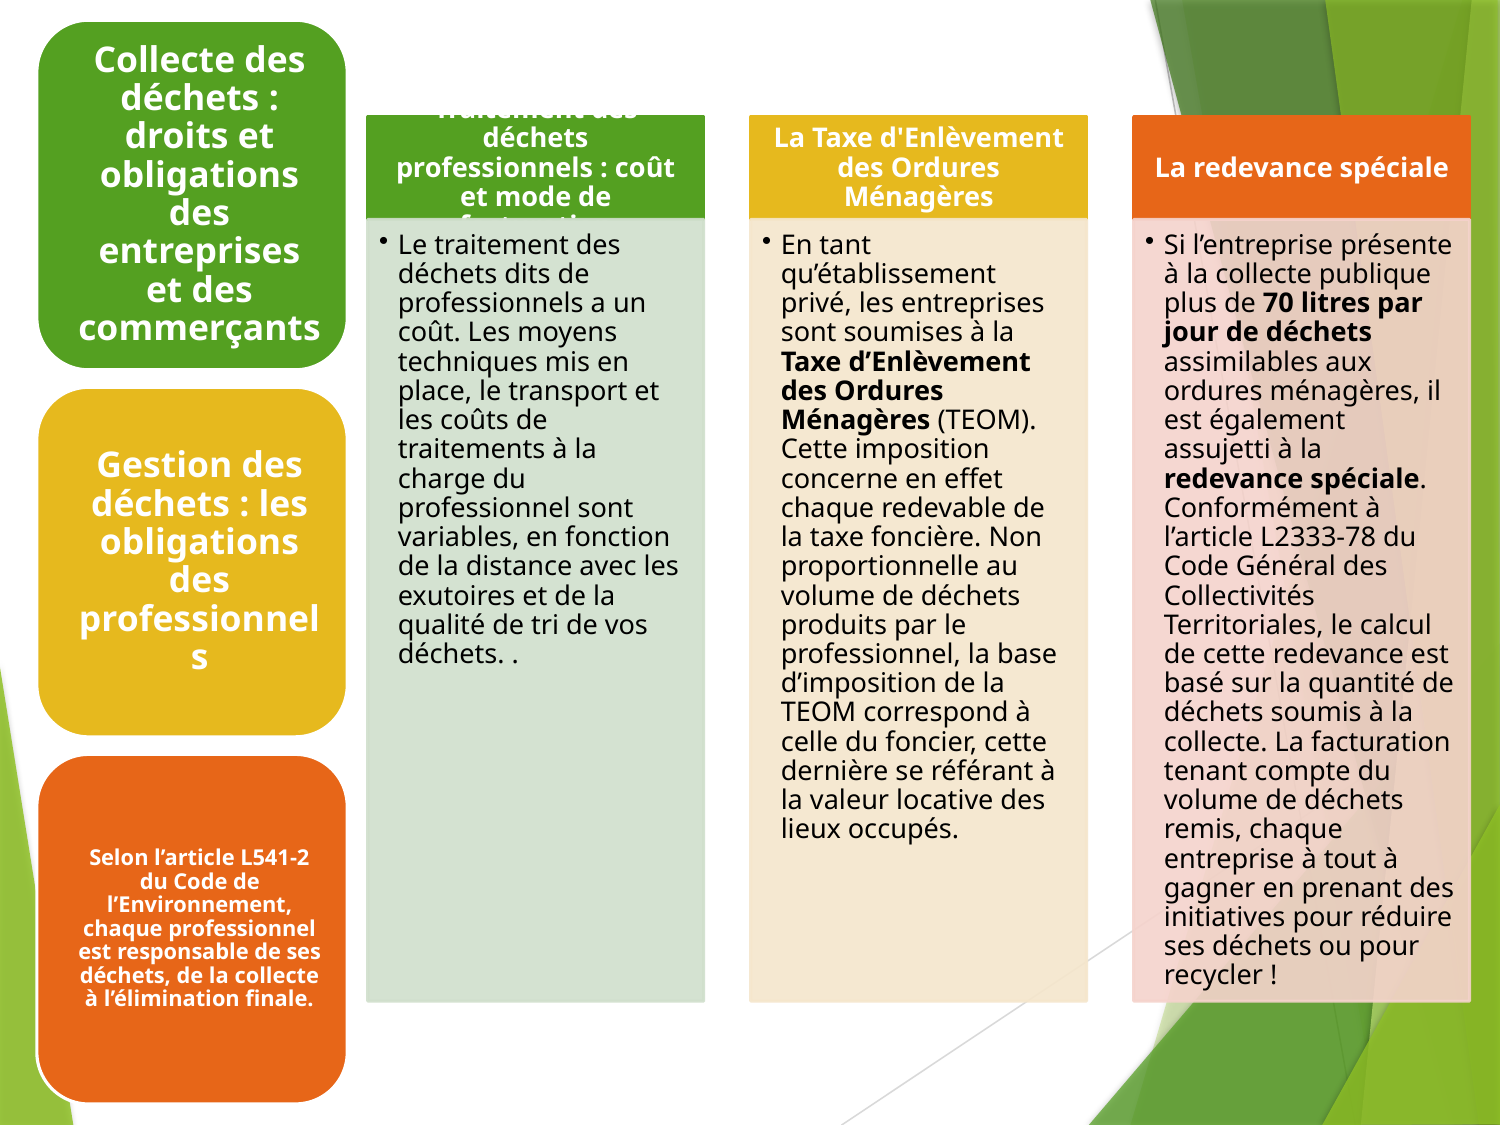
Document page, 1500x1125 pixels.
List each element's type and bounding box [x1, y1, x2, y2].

text_box [366, 0, 1471, 1125]
text_box [0, 19, 362, 1105]
